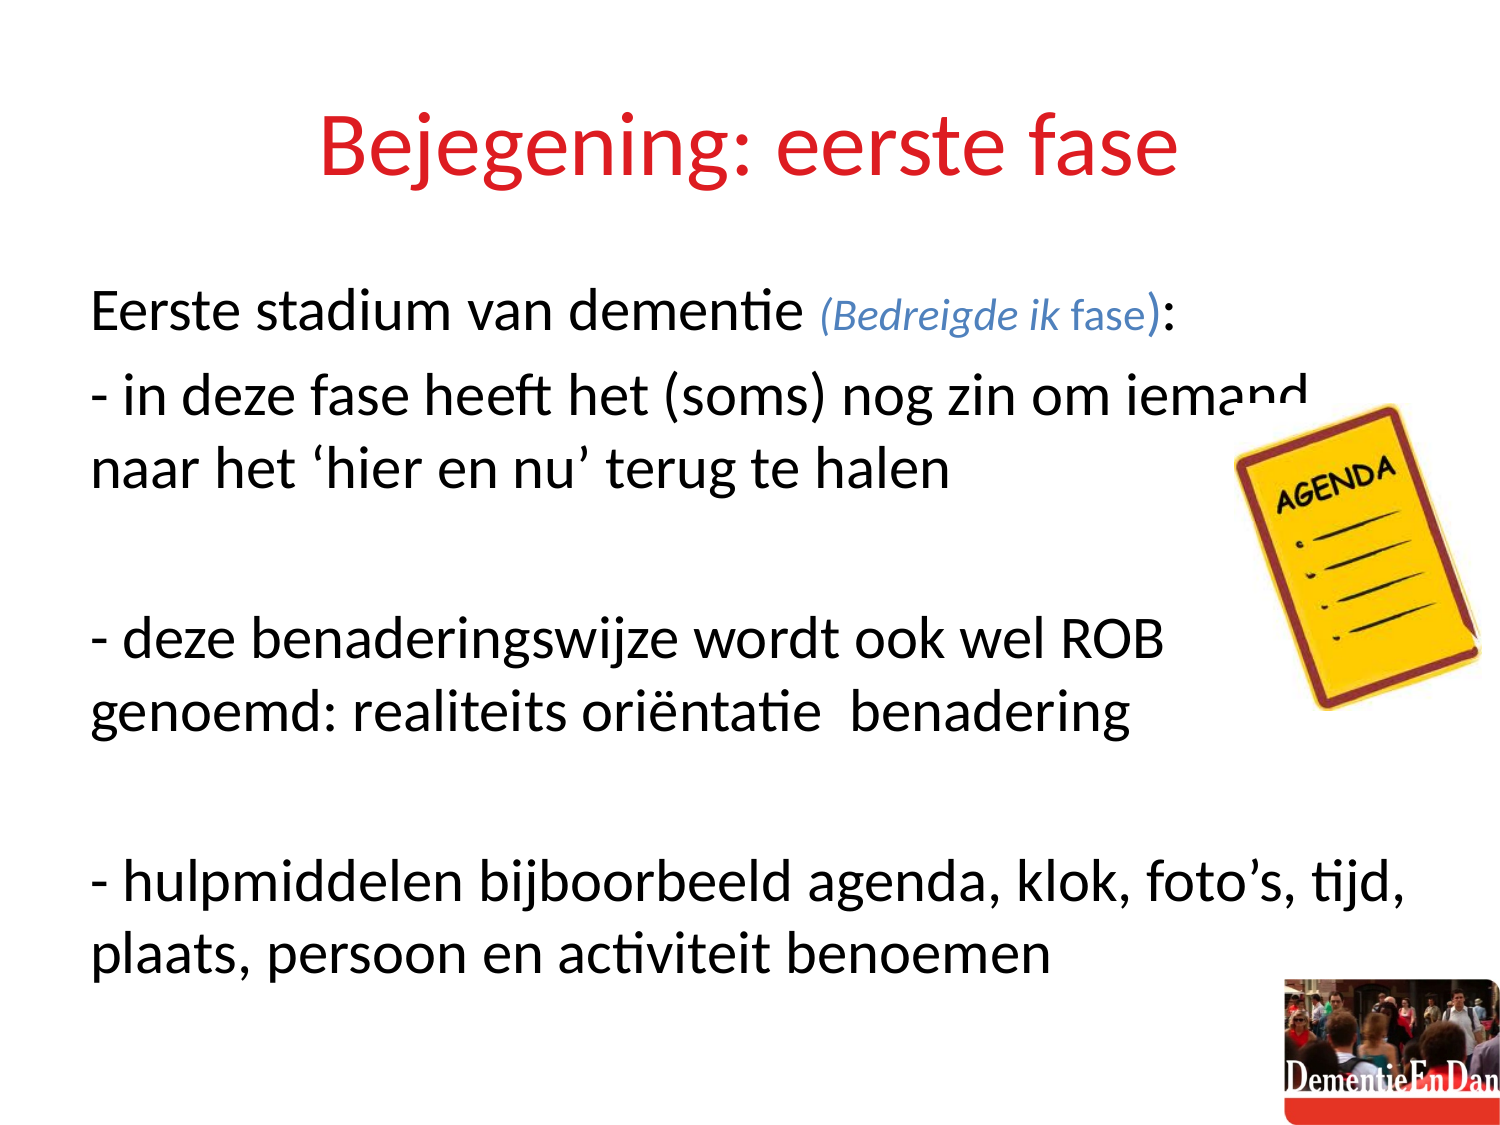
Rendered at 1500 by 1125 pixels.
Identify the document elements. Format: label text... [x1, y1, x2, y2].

picture [1283, 979, 1500, 1125]
picture [1233, 402, 1483, 712]
title Bejegening: eerste fase [75, 45, 1425, 233]
list Eerste stadium van dementie (Bedreigde ik fase): - in deze fase heeft het (soms) nog zin om iemand naar het ‘hier en nu’ terug te halen - deze benaderingswijze wordt ook wel ROB genoemd: realiteits oriëntatie benadering - hulpmiddelen bijboorbeeld agenda, klok, foto’s, tijd, plaats, persoon en activiteit benoemen [75, 262, 1425, 1005]
